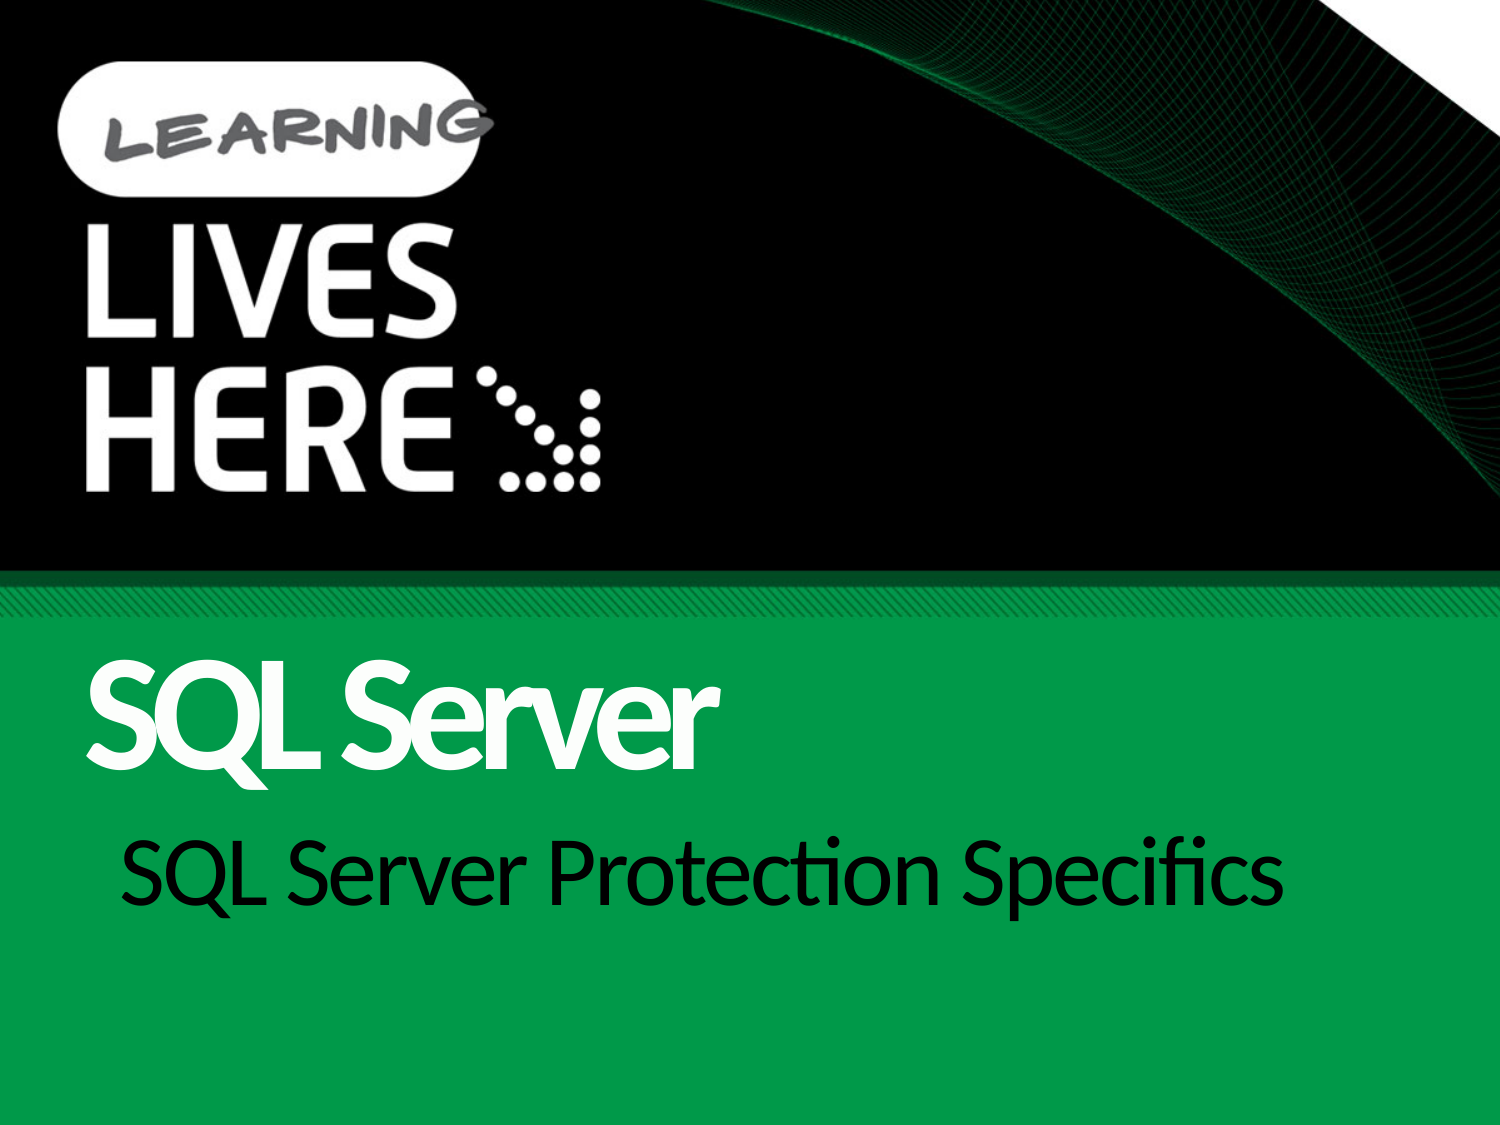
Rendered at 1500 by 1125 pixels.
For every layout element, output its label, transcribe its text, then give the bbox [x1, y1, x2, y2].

list SQL Server [83, 625, 1344, 800]
picture [0, 0, 1500, 1125]
title SQL Server Protection Specifics [119, 818, 1375, 943]
